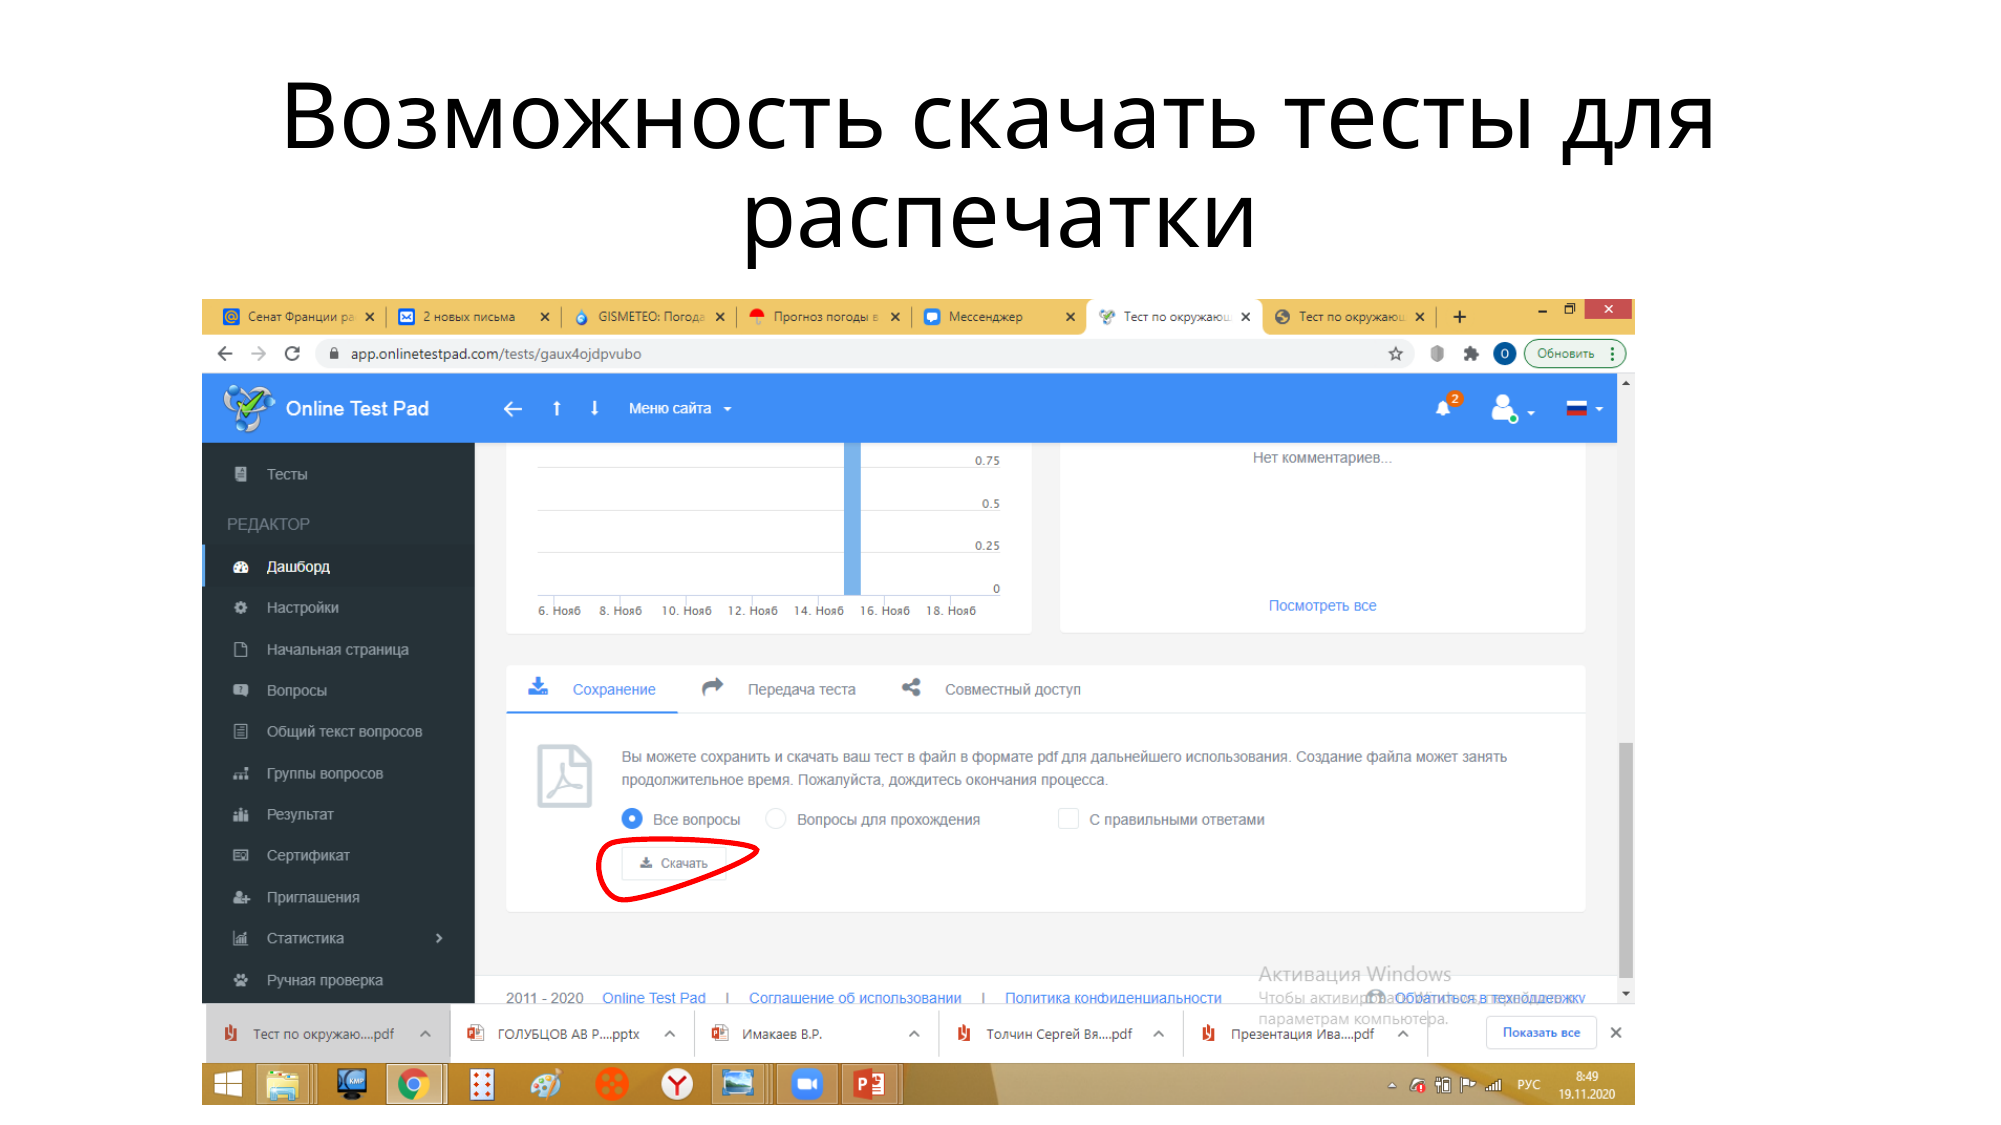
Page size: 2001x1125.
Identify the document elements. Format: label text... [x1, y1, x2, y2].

title Возможность скачать тесты для распечатки [137, 59, 1863, 278]
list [202, 299, 1635, 1105]
